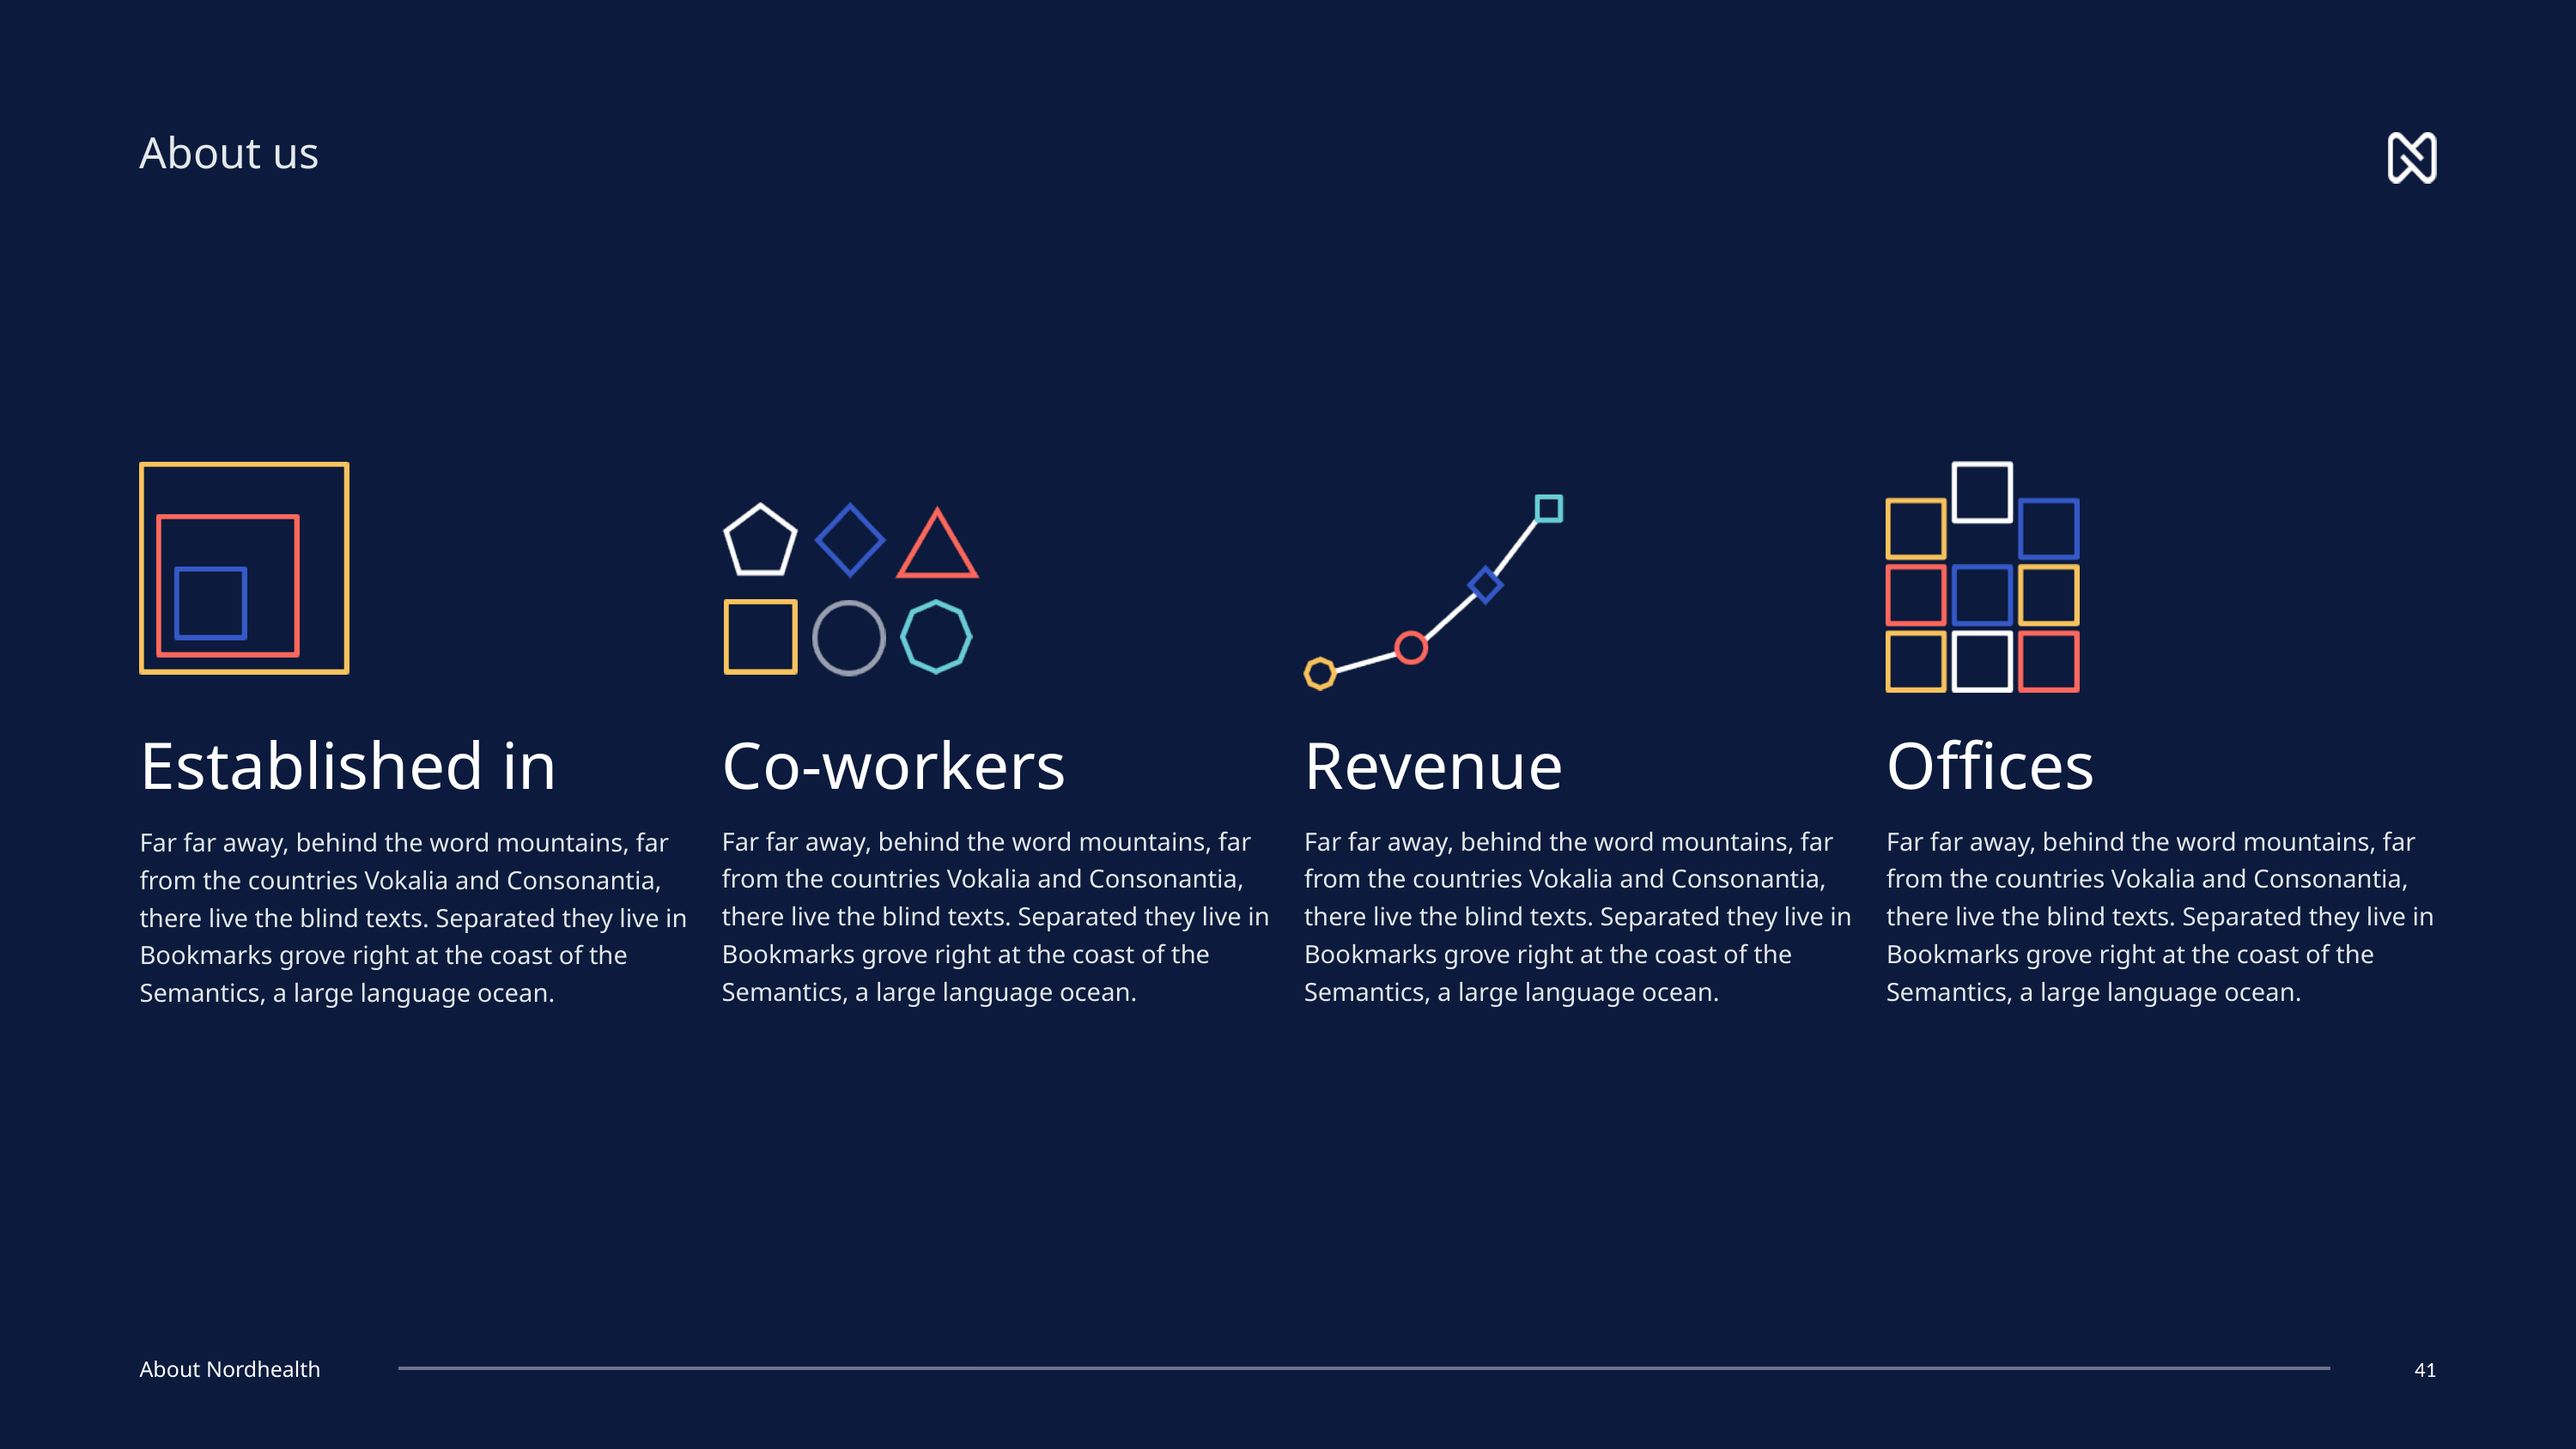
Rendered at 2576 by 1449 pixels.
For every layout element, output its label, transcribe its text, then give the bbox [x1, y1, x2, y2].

picture [812, 600, 886, 676]
text_box Far far away, behind the word mountains, far from the countries Vokalia and Consonantia, there live the blind texts. Separated they live in Bookmarks grove right at the coast of the Semantics, a large language ocean. [139, 819, 717, 1008]
picture [2388, 132, 2437, 184]
text_box Co-workers [721, 716, 1303, 803]
text_box Offices [1886, 716, 2470, 803]
text_box About Nordhealth [139, 1343, 433, 1382]
picture [889, 506, 987, 675]
picture [1886, 461, 2080, 693]
text_box 41 [2150, 1343, 2437, 1382]
picture [724, 599, 798, 675]
text_box About us [139, 118, 1028, 178]
text_box Far far away, behind the word mountains, far from the countries Vokalia and Consonantia, there live the blind texts. Separated they live in Bookmarks grove right at the coast of the Semantics, a large language ocean. [721, 818, 1299, 1007]
picture [814, 502, 887, 579]
text_box Far far away, behind the word mountains, far from the countries Vokalia and Consonantia, there live the blind texts. Separated they live in Bookmarks grove right at the coast of the Semantics, a large language ocean. [1886, 818, 2464, 1007]
text_box Far far away, behind the word mountains, far from the countries Vokalia and Consonantia, there live the blind texts. Separated they live in Bookmarks grove right at the coast of the Semantics, a large language ocean. [1303, 818, 1881, 1007]
picture [1303, 494, 1564, 691]
text_box Revenue [1303, 716, 1886, 803]
picture [139, 462, 349, 675]
text_box Established in [139, 716, 721, 803]
picture [721, 502, 800, 584]
picture [398, 1367, 2330, 1370]
